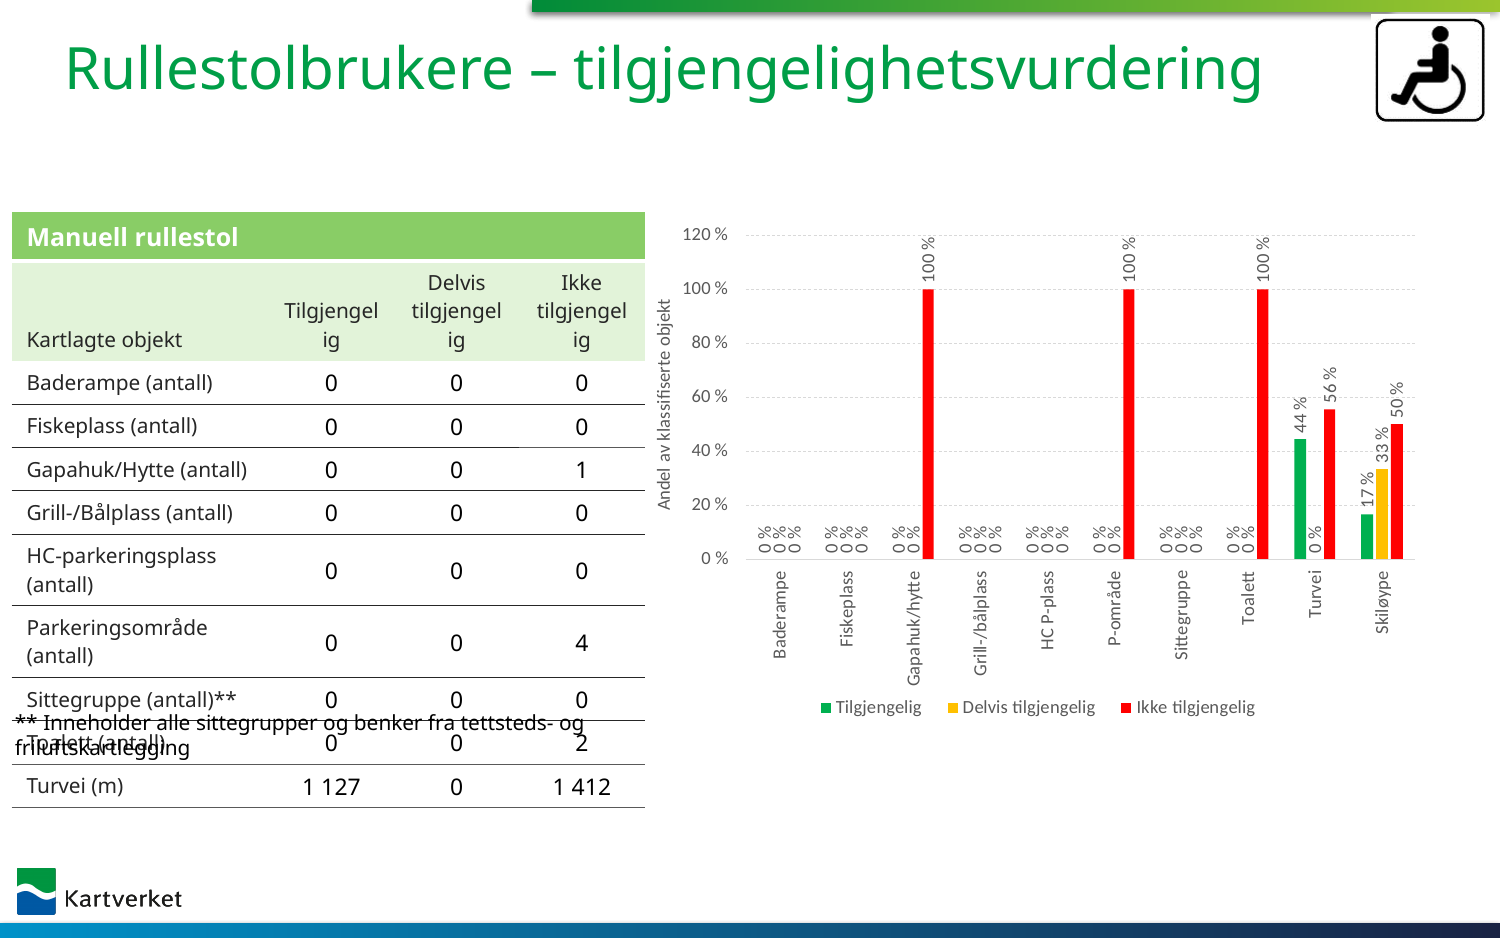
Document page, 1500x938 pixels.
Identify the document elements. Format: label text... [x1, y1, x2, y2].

table_cell 0 [269, 361, 394, 404]
table_cell 0 [394, 606, 519, 677]
table_cell 4 [519, 606, 638, 677]
table_cell 0 [519, 361, 638, 404]
table_cell 0 [519, 405, 638, 447]
table_cell Turvei (m) [12, 768, 269, 807]
table_header Manuell rullestol [12, 212, 645, 259]
table_cell 0 [394, 535, 519, 605]
table_cell 0 [394, 491, 519, 534]
table_cell 0 [394, 678, 519, 702]
table_cell 0 [269, 678, 394, 702]
table_cell 0 [519, 535, 638, 605]
table_cell 0 [269, 535, 394, 605]
table_cell Sittegruppe (antall)** [12, 678, 269, 702]
table_cell Baderampe (antall) [12, 361, 269, 404]
table_cell 0 [394, 448, 519, 490]
table_cell 0 [269, 491, 394, 534]
table_cell Grill-/Bålplass (antall) [12, 491, 269, 534]
table_cell Gapahuk/Hytte (antall) [12, 448, 269, 490]
table_cell 1 [519, 448, 638, 490]
table_cell Delvis tilgjengelig [394, 263, 519, 361]
text_box ** Inneholder alle sittegrupper og benker fra tettsteds- og friluftskartlegging [0, 702, 745, 768]
table_cell Parkeringsområde (antall) [12, 606, 269, 677]
text_box Rullestolbrukere – tilgjengelighetsvurdering [49, 12, 1372, 109]
table_cell 0 [519, 678, 638, 702]
picture [643, 218, 1426, 728]
table_cell 0 [269, 448, 394, 490]
table_cell 0 [519, 491, 638, 534]
table_cell Ikke tilgjengelig [519, 263, 638, 361]
table_cell 0 [394, 361, 519, 404]
table_cell 1 127 [269, 768, 394, 807]
table_cell Kartlagte objekt [12, 263, 269, 361]
table_cell 0 [394, 405, 519, 447]
table_cell Fiskeplass (antall) [12, 405, 269, 447]
table_cell 0 [394, 768, 519, 807]
picture [1371, 13, 1491, 127]
table_cell 0 [269, 405, 394, 447]
table_cell Tilgjengelig [269, 263, 394, 361]
table_cell 0 [269, 606, 394, 677]
table_cell HC-parkeringsplass (antall) [12, 535, 269, 605]
table_cell 1 412 [519, 768, 645, 807]
